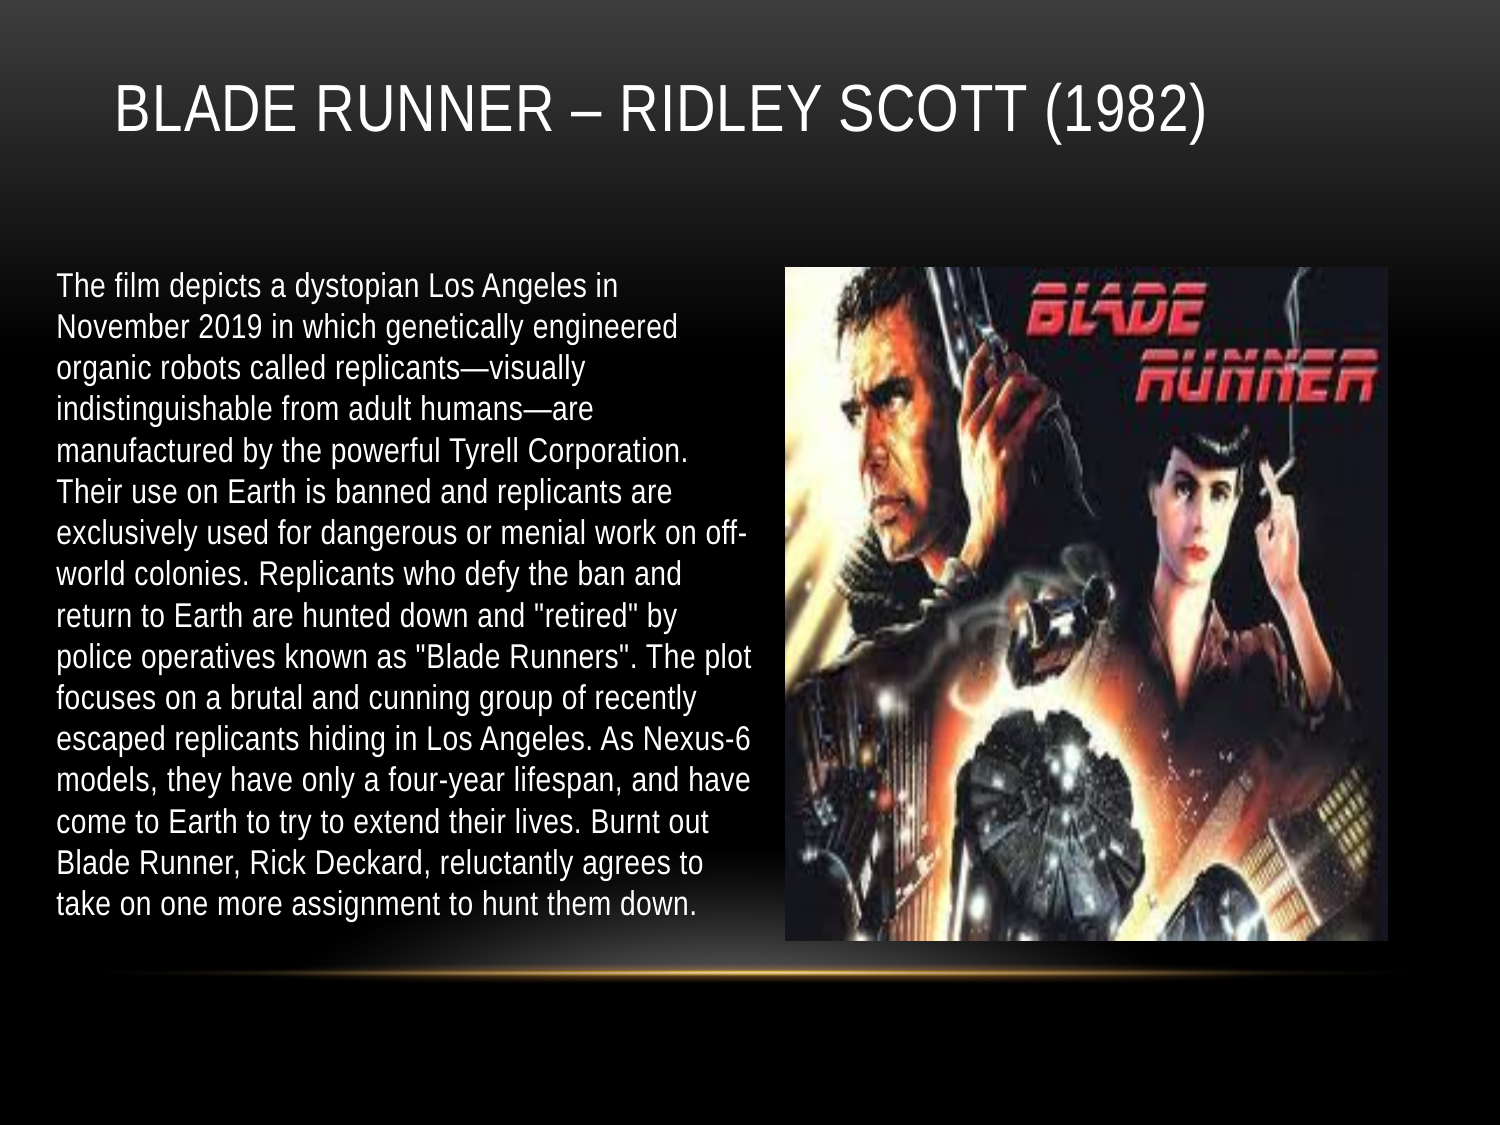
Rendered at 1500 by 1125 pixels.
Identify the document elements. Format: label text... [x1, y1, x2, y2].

picture [0, 0, 1500, 1125]
title Blade Runner – Ridley Scott (1982) [99, 45, 1400, 233]
list The film depicts a dystopian Los Angeles in November 2019 in which genetically engineered organic robots called replicants—visually indistinguishable from adult humans—are manufactured by the powerful Tyrell Corporation. Their use on Earth is banned and replicants are exclusively used for dangerous or menial work on off-world colonies. Replicants who defy the ban and return to Earth are hunted down and "retired" by police operatives known as "Blade Runners". The plot focuses on a brutal and cunning group of recently escaped replicants hiding in Los Angeles. As Nexus-6 models, they have only a four-year lifespan, and have come to Earth to try to extend their lives. Burnt out Blade Runner, Rick Deckard, reluctantly agrees to take on one more assignment to hunt them down. [41, 255, 774, 938]
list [785, 266, 1389, 941]
